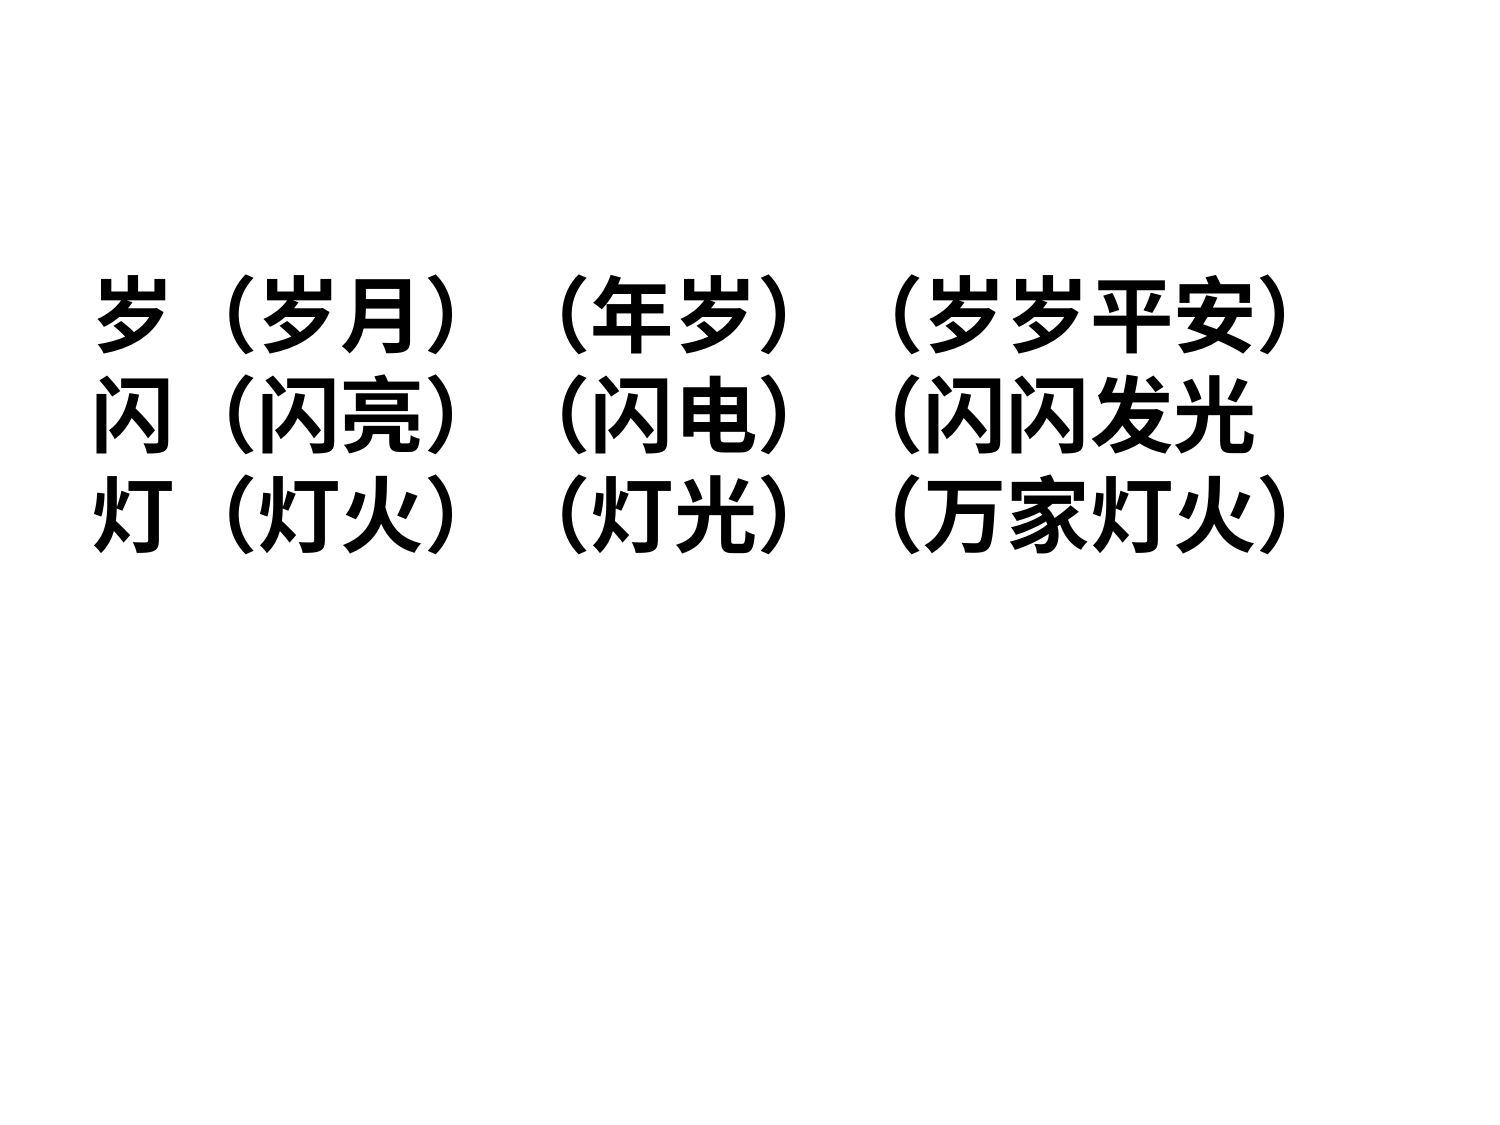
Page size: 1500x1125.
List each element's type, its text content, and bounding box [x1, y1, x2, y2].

text_box 岁（岁月）（年岁）（岁岁平安） 闪（闪亮）（闪电）（闪闪发光 灯（灯火）（灯光）（万家灯火） [76, 255, 1400, 571]
